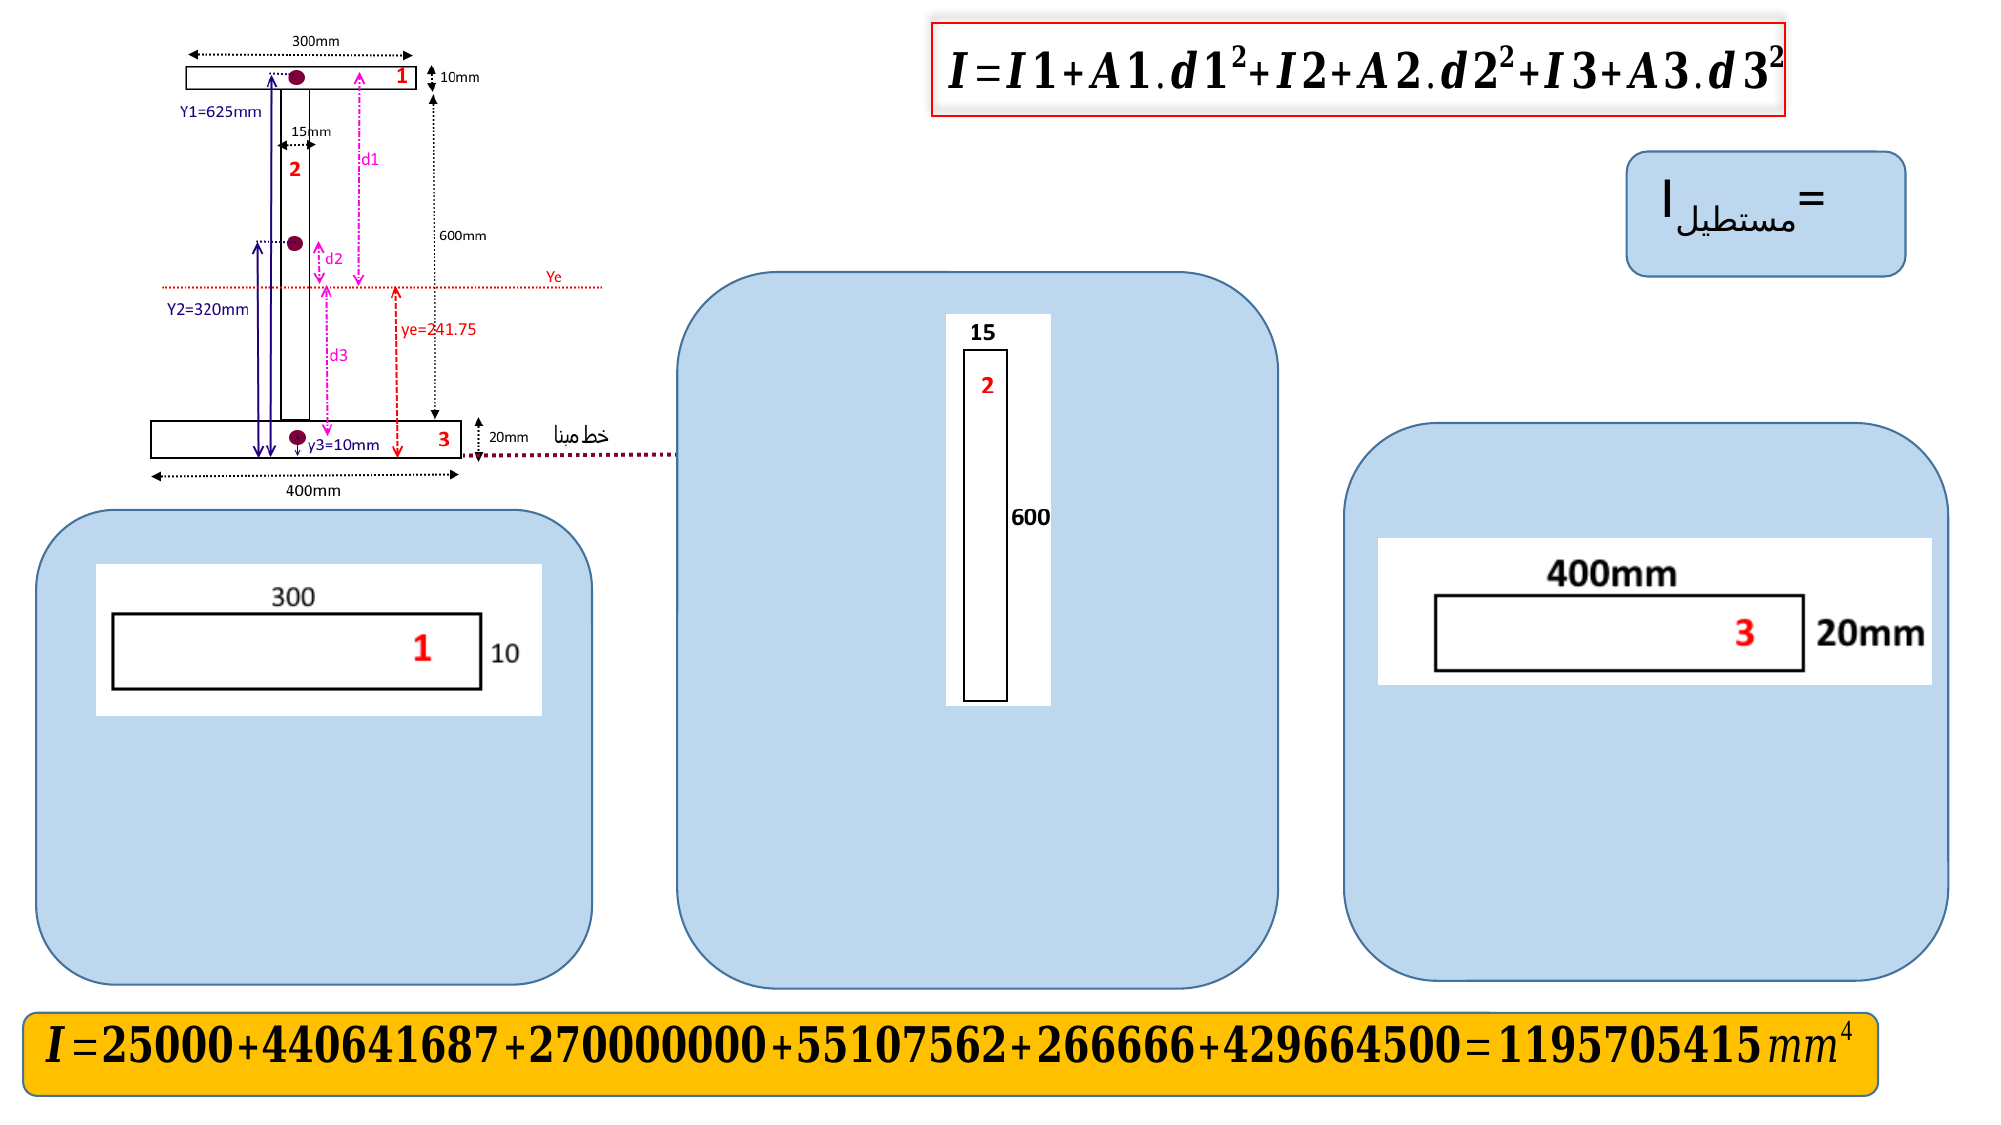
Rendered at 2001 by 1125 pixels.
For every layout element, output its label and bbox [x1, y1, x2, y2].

text_box [1625, 150, 1907, 278]
text_box [1343, 421, 1950, 982]
picture [1378, 538, 1932, 686]
picture [95, 564, 542, 717]
picture [123, 4, 704, 509]
text_box [35, 508, 594, 986]
picture [946, 314, 1051, 706]
text_box [676, 270, 1280, 990]
text_box [22, 1011, 1880, 1097]
text_box [931, 22, 1786, 117]
